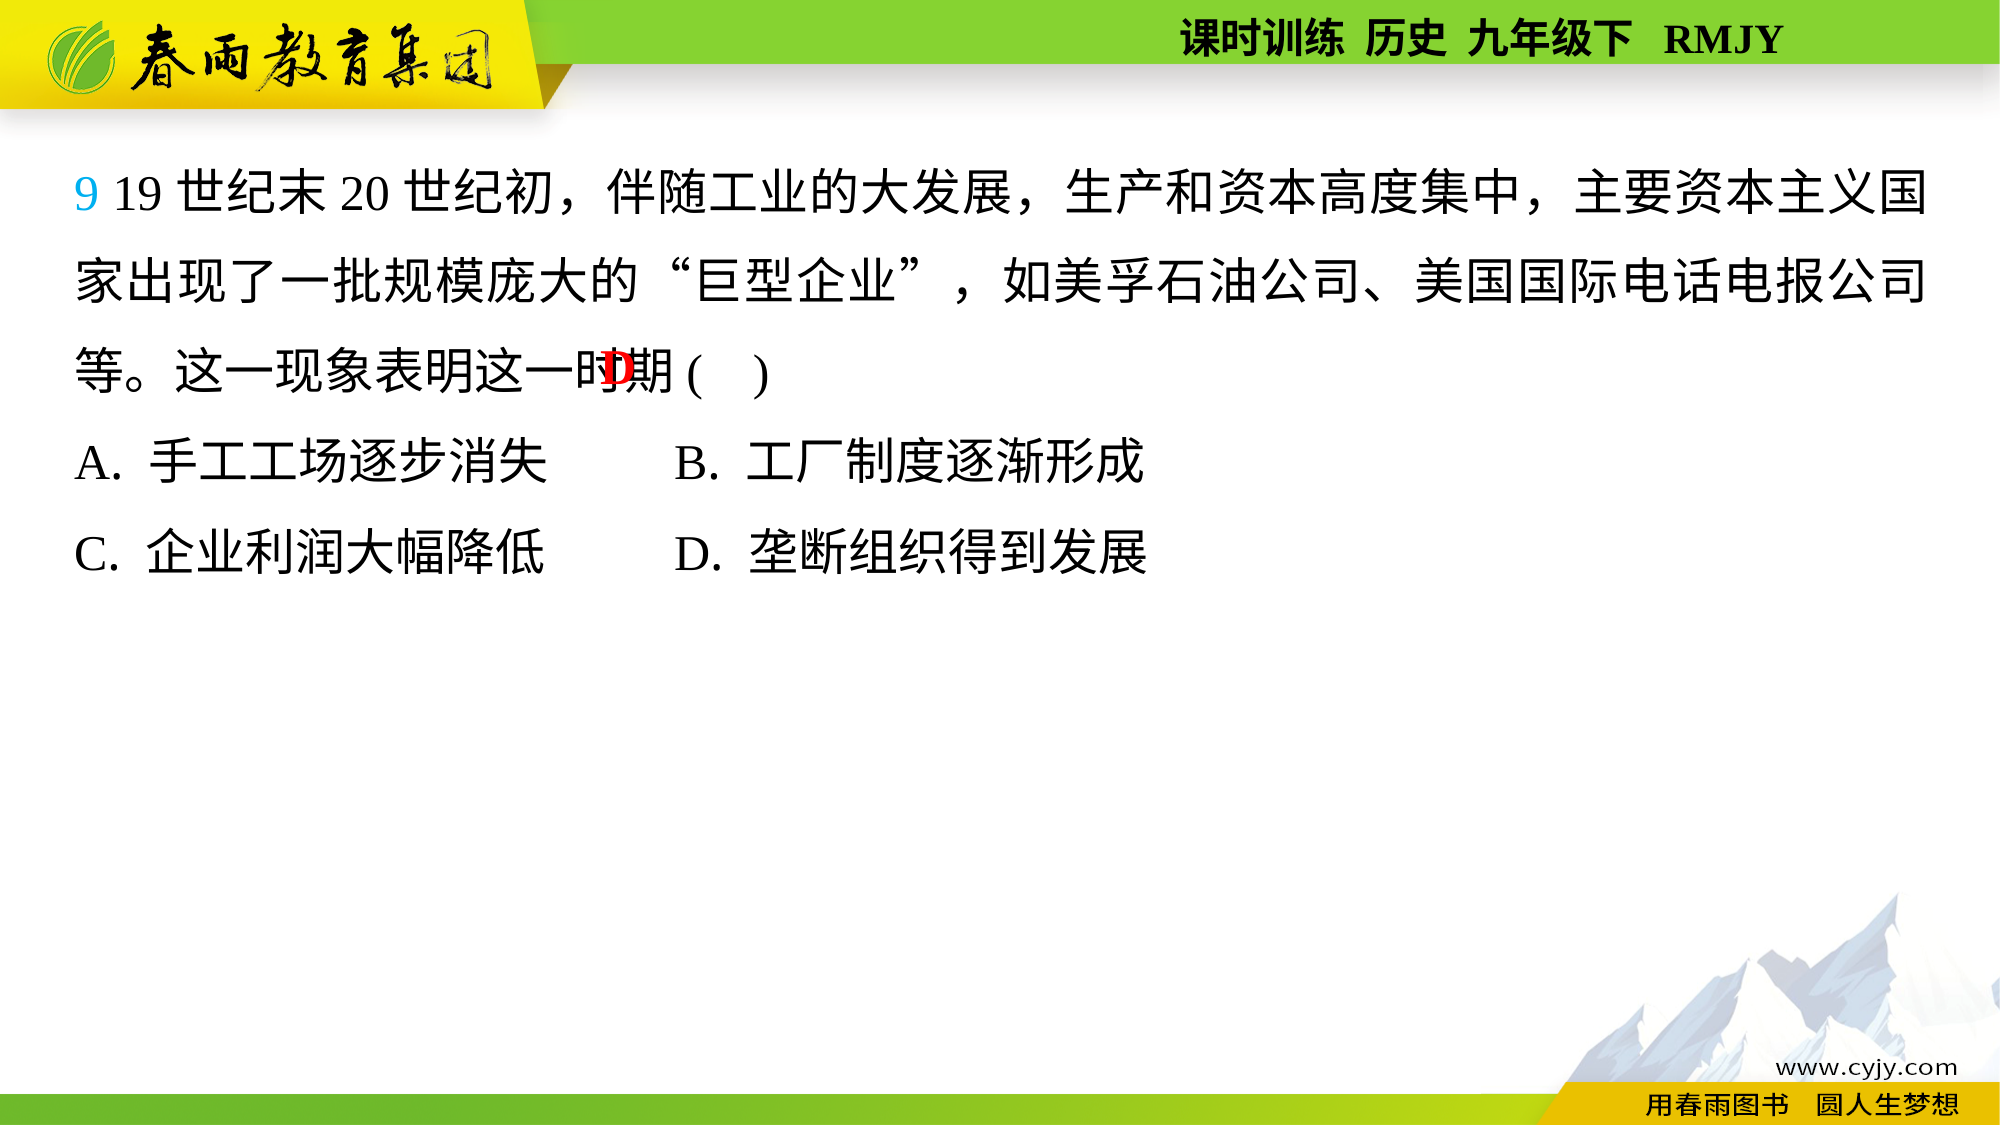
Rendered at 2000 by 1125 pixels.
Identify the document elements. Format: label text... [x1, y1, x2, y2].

list 9 19世纪末20世纪初，伴随工业的大发展，生产和资本高度集中，主要资本主义国家出现了一批规模庞大的“巨型企业”，如美孚石油公司、美国国际电话电报公司等。这一现象表明这一时期( ) A. 手工工场逐步消失 B. 工厂制度逐渐形成 C. 企业利润大幅降低 D. 垄断组织得到发展 [59, 122, 1944, 592]
picture [0, 0, 2000, 1125]
text_box D [585, 326, 652, 402]
